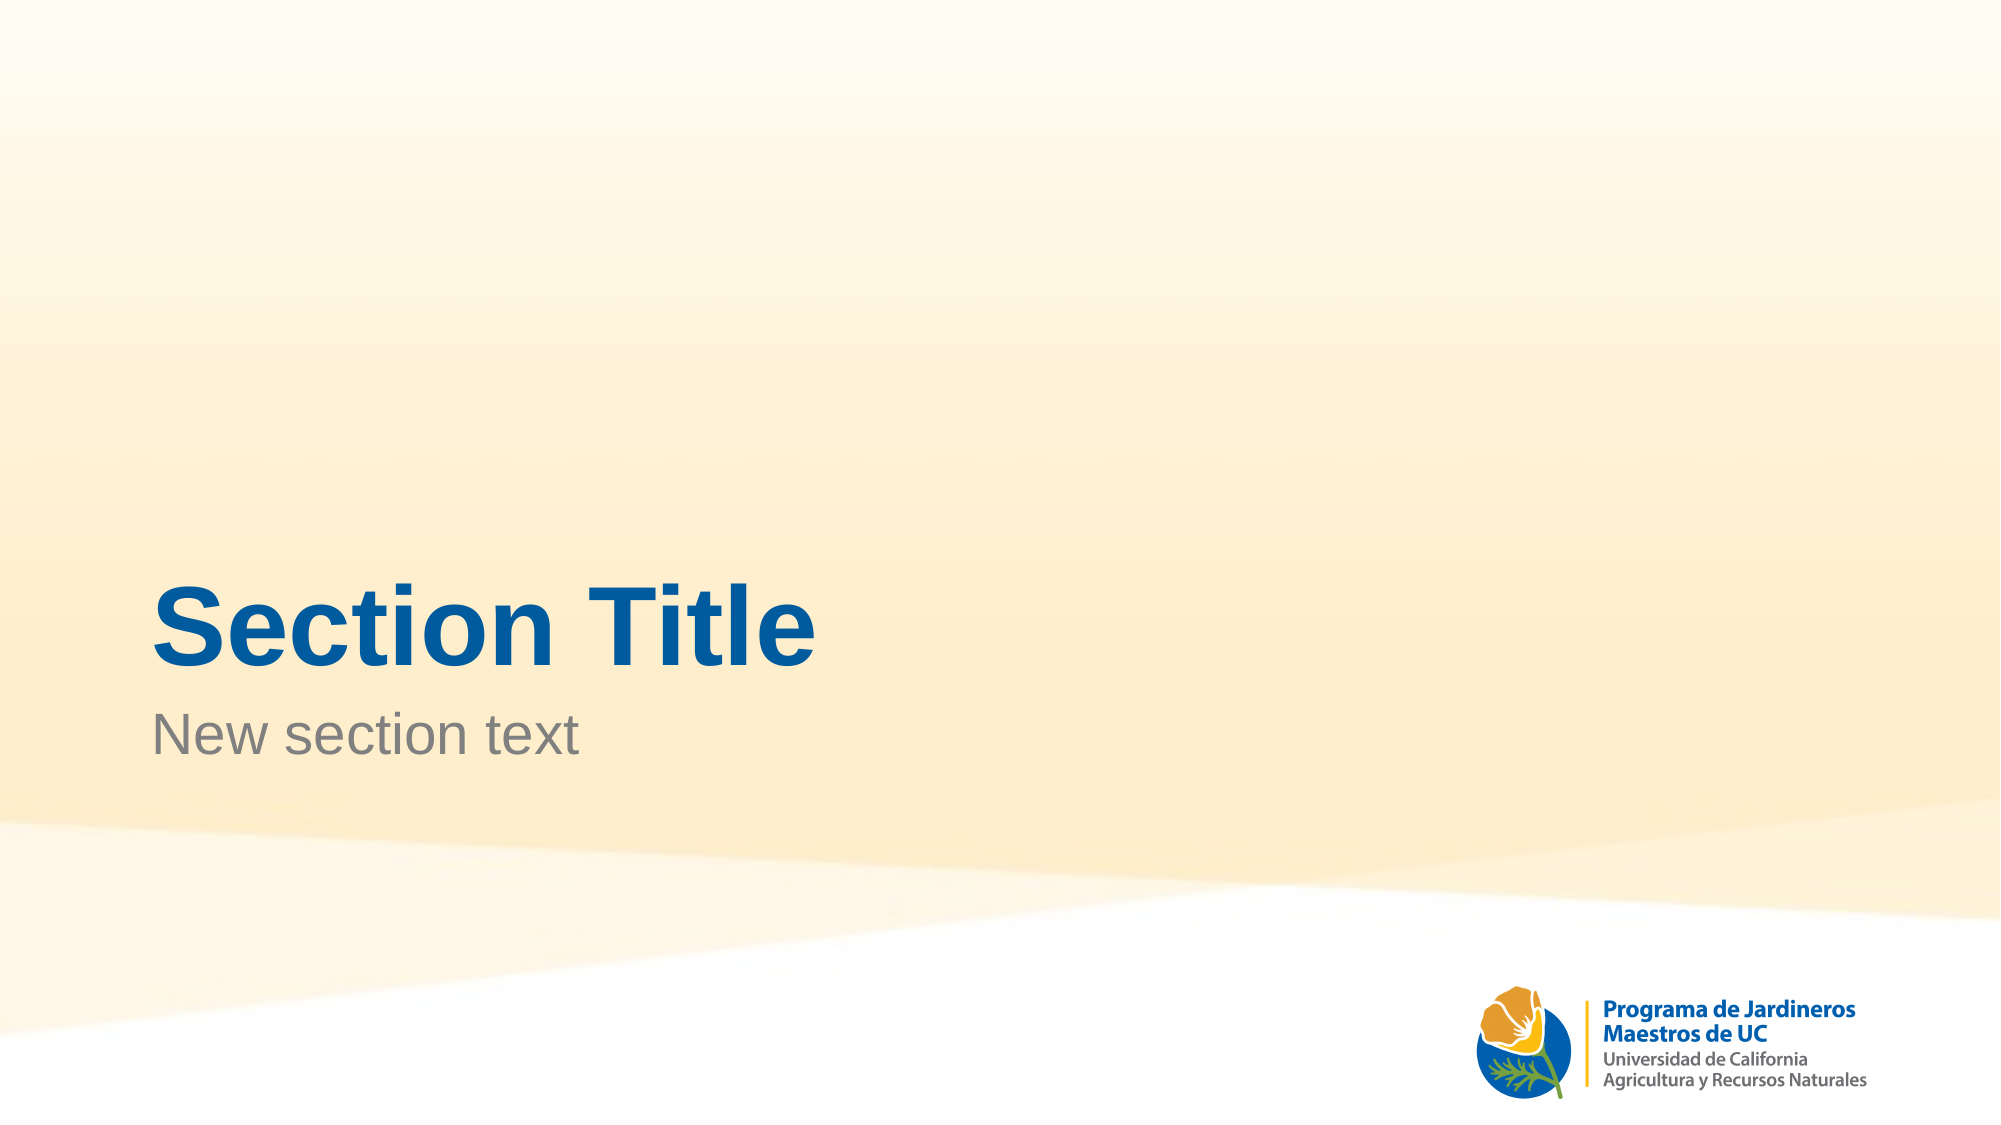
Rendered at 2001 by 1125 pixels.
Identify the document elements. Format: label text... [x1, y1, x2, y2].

title Section Title [136, 229, 1862, 697]
picture [1475, 985, 1868, 1100]
picture [0, 0, 2001, 1043]
list New section text [136, 697, 1862, 944]
